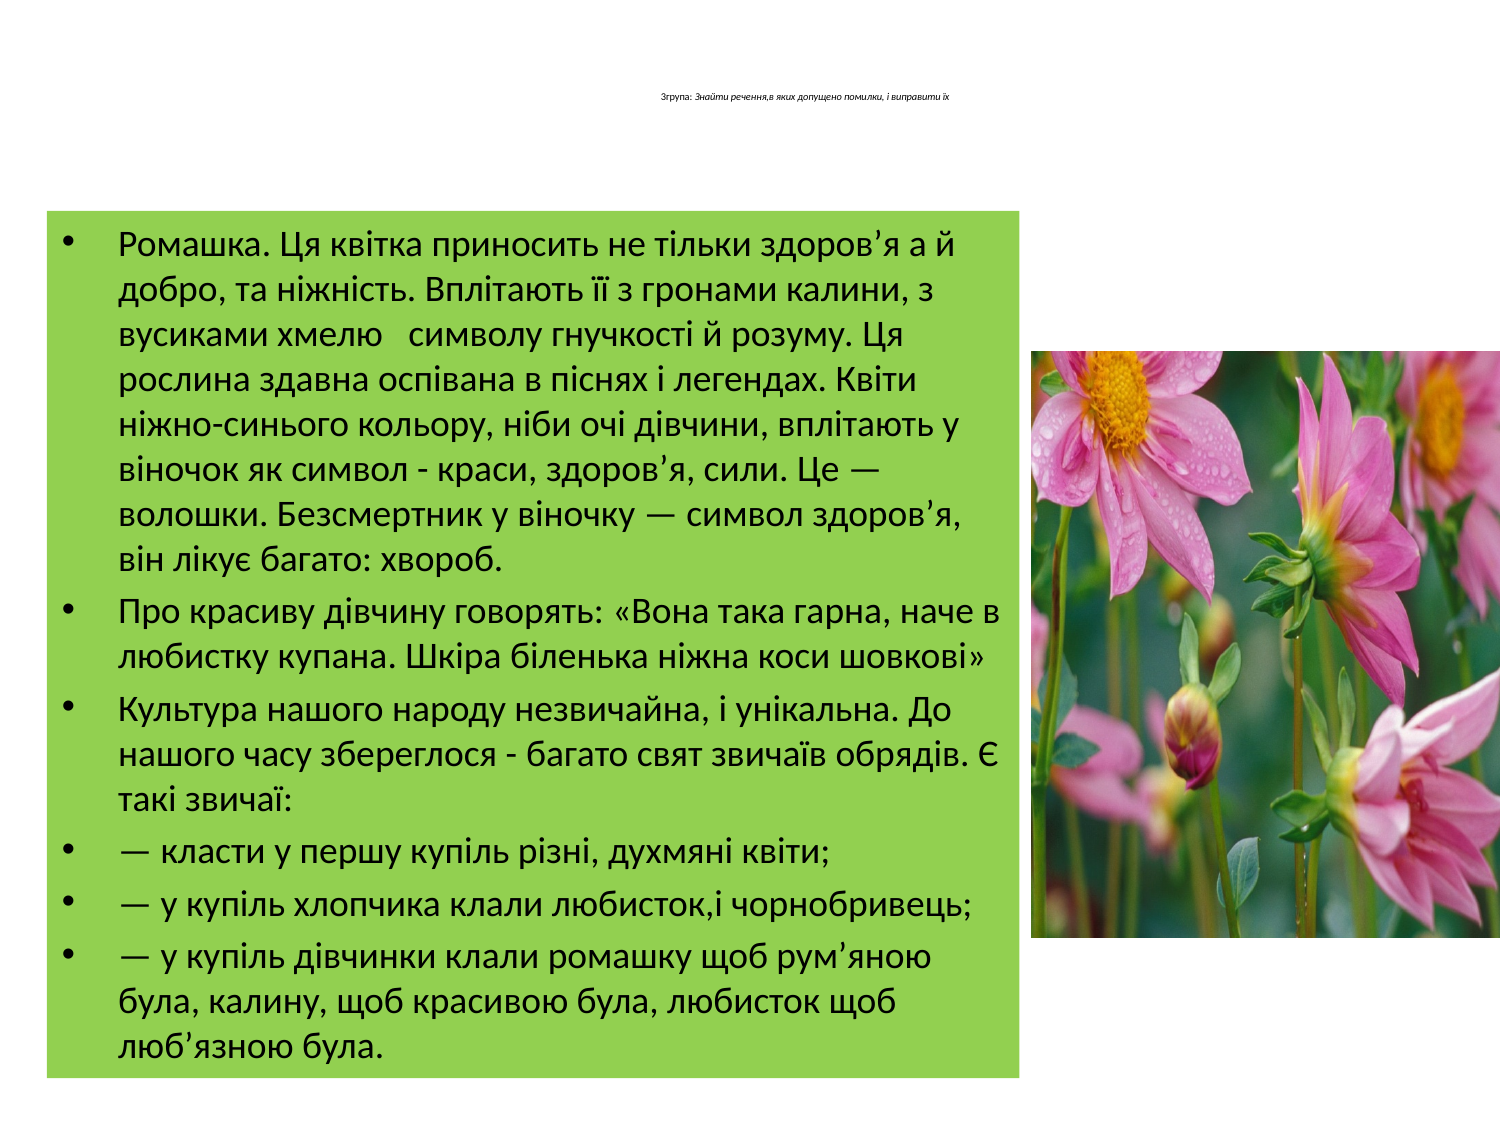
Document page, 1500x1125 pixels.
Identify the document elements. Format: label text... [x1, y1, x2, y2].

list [1030, 351, 1500, 938]
list Ромашка. Ця квітка приносить не тільки здоров’я а й добро, та ніжність. Вплітають її з гронами калини, з вусиками хмелю символу гнучкості й розуму. Ця рослина здавна оспівана в піснях і легендах. Квіти ніжно-синього кольору, ніби очі дівчини, вплітають у віночок як символ - краси, здоров’я, сили. Це — волошки. Безсмертник у віночку — символ здоров’я, він лікує багато: хвороб. Про красиву дівчину говорять: «Вона така гарна, наче в любистку купана. Шкіра біленька ніжна коси шовкові» Культура нашого народу незвичайна, і унікальна. До нашого часу збереглося - багато свят звичаїв обрядів. Є такі звичаї: — класти у першу купіль різні, духмяні квіти; — у купіль хлопчика клали любисток,і чорнобривець; — у купіль дівчинки клали ромашку щоб рум’яною була, калину, щоб красивою була, любисток щоб люб’язною була. [46, 210, 1020, 1079]
title 3група: Знайти речення,в яких допущено помилки, і виправити їх [110, 23, 1500, 153]
